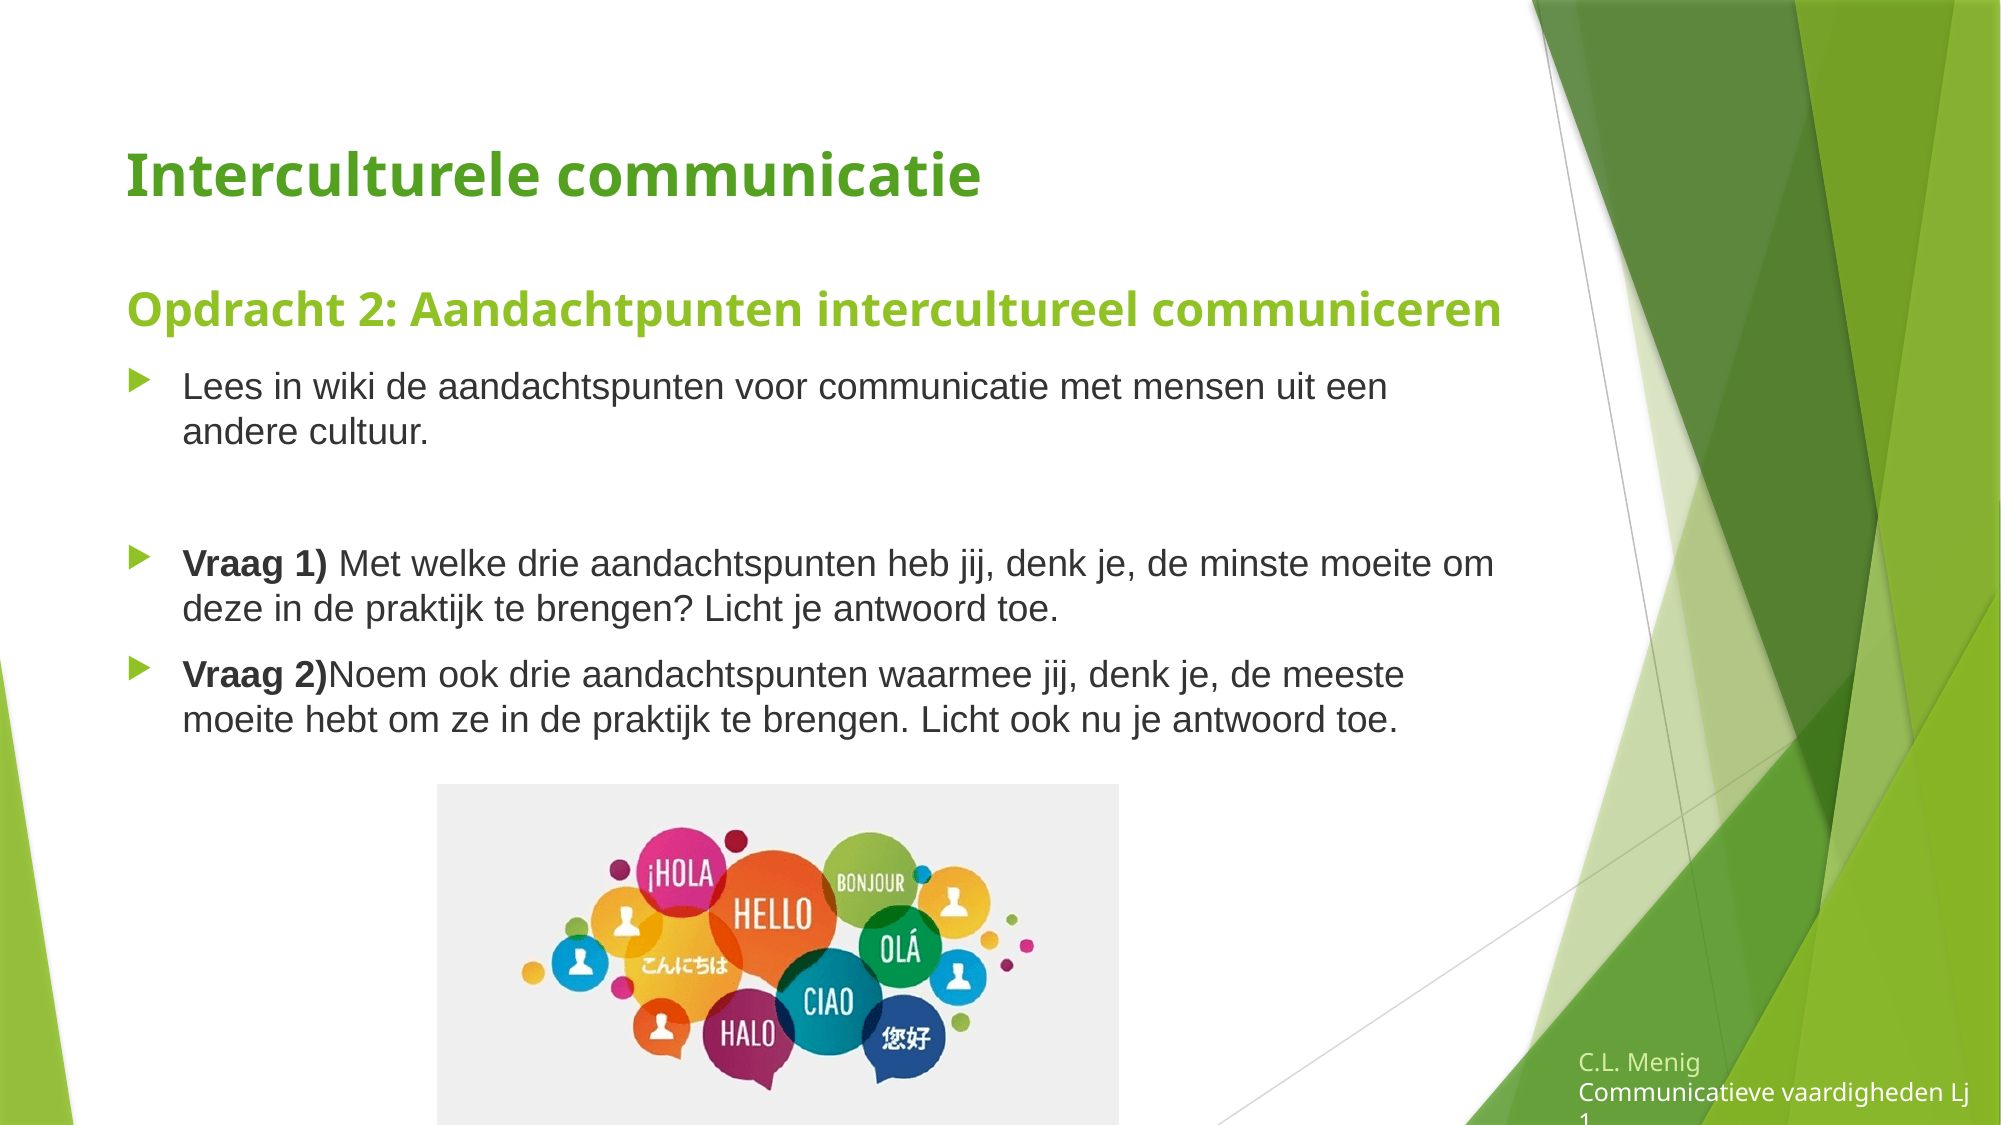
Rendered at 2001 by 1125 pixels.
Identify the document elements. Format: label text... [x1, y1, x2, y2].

text_box C.L. Menig Communicatieve vaardigheden Lj 1 [1563, 1038, 2000, 1125]
picture [437, 784, 1119, 1125]
list Lees in wiki de aandachtspunten voor communicatie met mensen uit een andere cultuur. Vraag 1) Met welke drie aandachtspunten heb jij, denk je, de minste moeite om deze in de praktijk te brengen? Licht je antwoord toe. Vraag 2)Noem ook drie aandachtspunten waarmee jij, denk je, de meeste moeite hebt om ze in de praktijk te brengen. Licht ook nu je antwoord toe. [111, 354, 1522, 992]
text_box Interculturele communicatie Opdracht 2: Aandachtpunten intercultureel communiceren [111, 129, 1522, 347]
